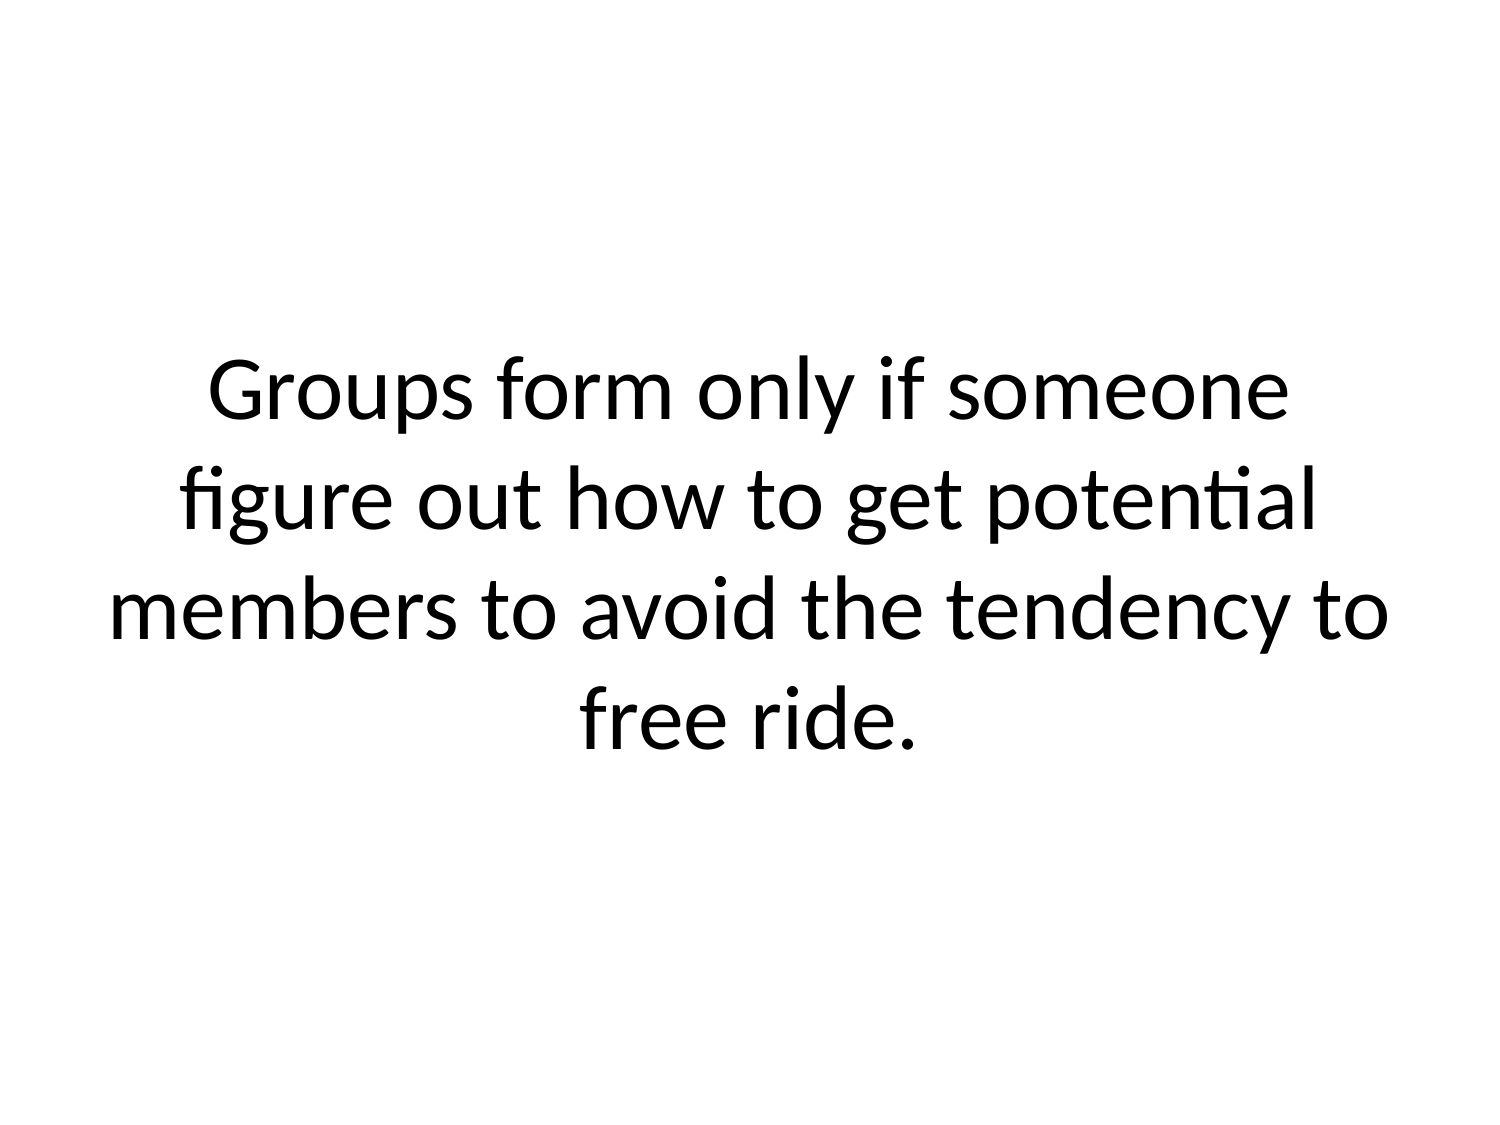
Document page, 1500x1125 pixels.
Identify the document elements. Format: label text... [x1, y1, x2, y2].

title Groups form only if someone figure out how to get potential members to avoid the tendency to free ride. [74, 44, 1426, 1051]
